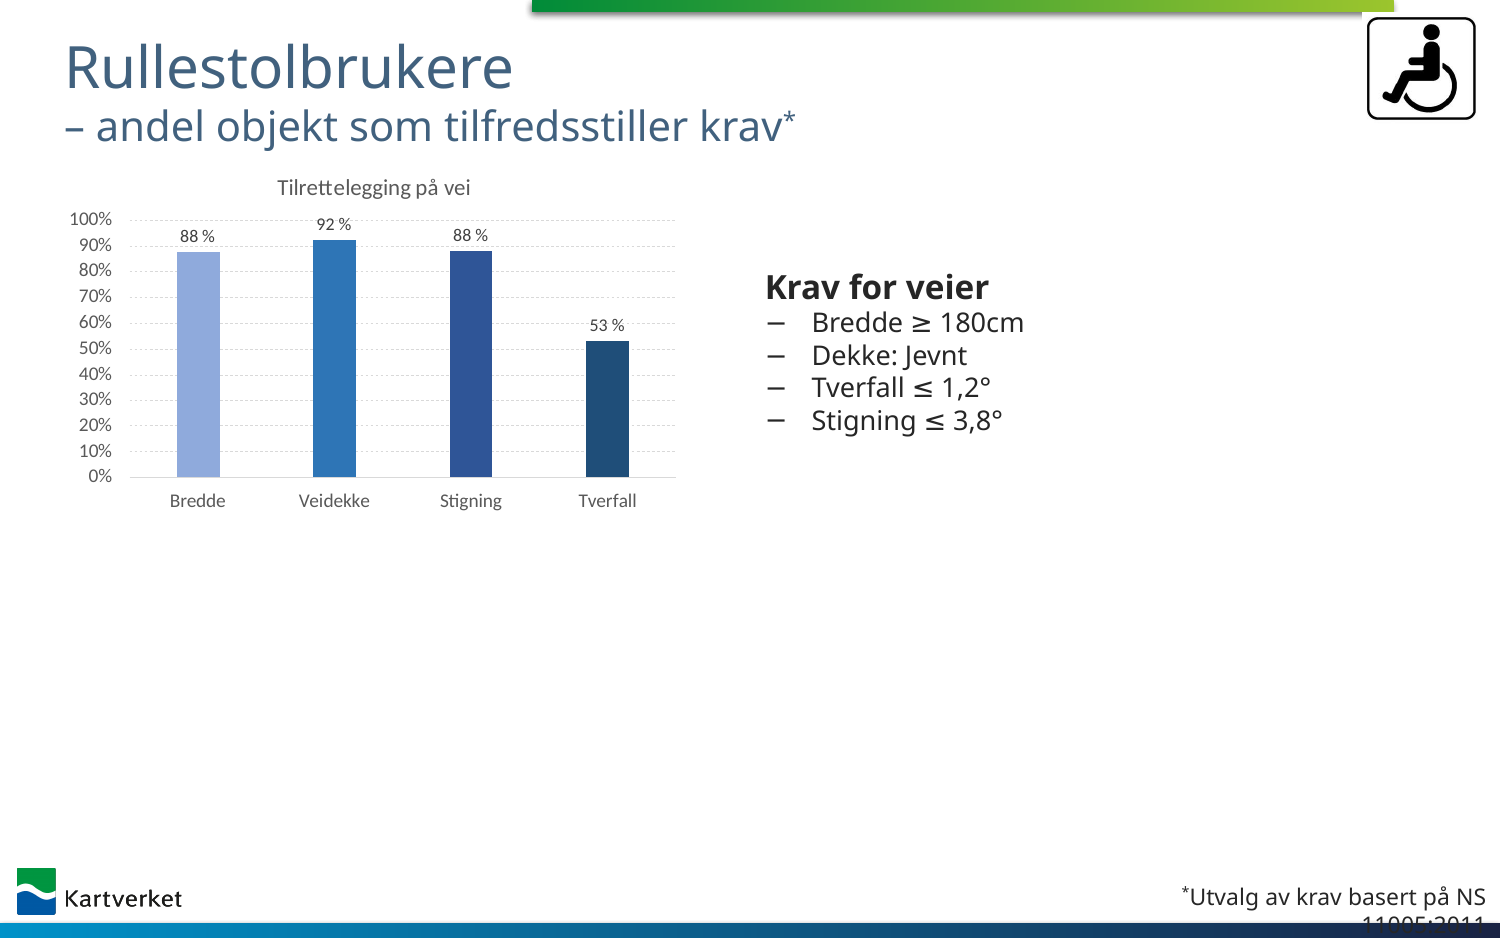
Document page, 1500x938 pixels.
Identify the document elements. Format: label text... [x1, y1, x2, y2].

text_box Rullestolbrukere – andel objekt som tilfredsstiller krav* [49, 25, 1431, 158]
text_box *Utvalg av krav basert på NS 11005:2011 [1068, 873, 1500, 938]
text_box Krav for veier Bredde ≥ 180cm Dekke: Jevnt Tverfall ≤ 1,2° Stigning ≤ 3,8° [750, 258, 1234, 444]
picture [62, 166, 687, 519]
picture [1362, 12, 1481, 126]
